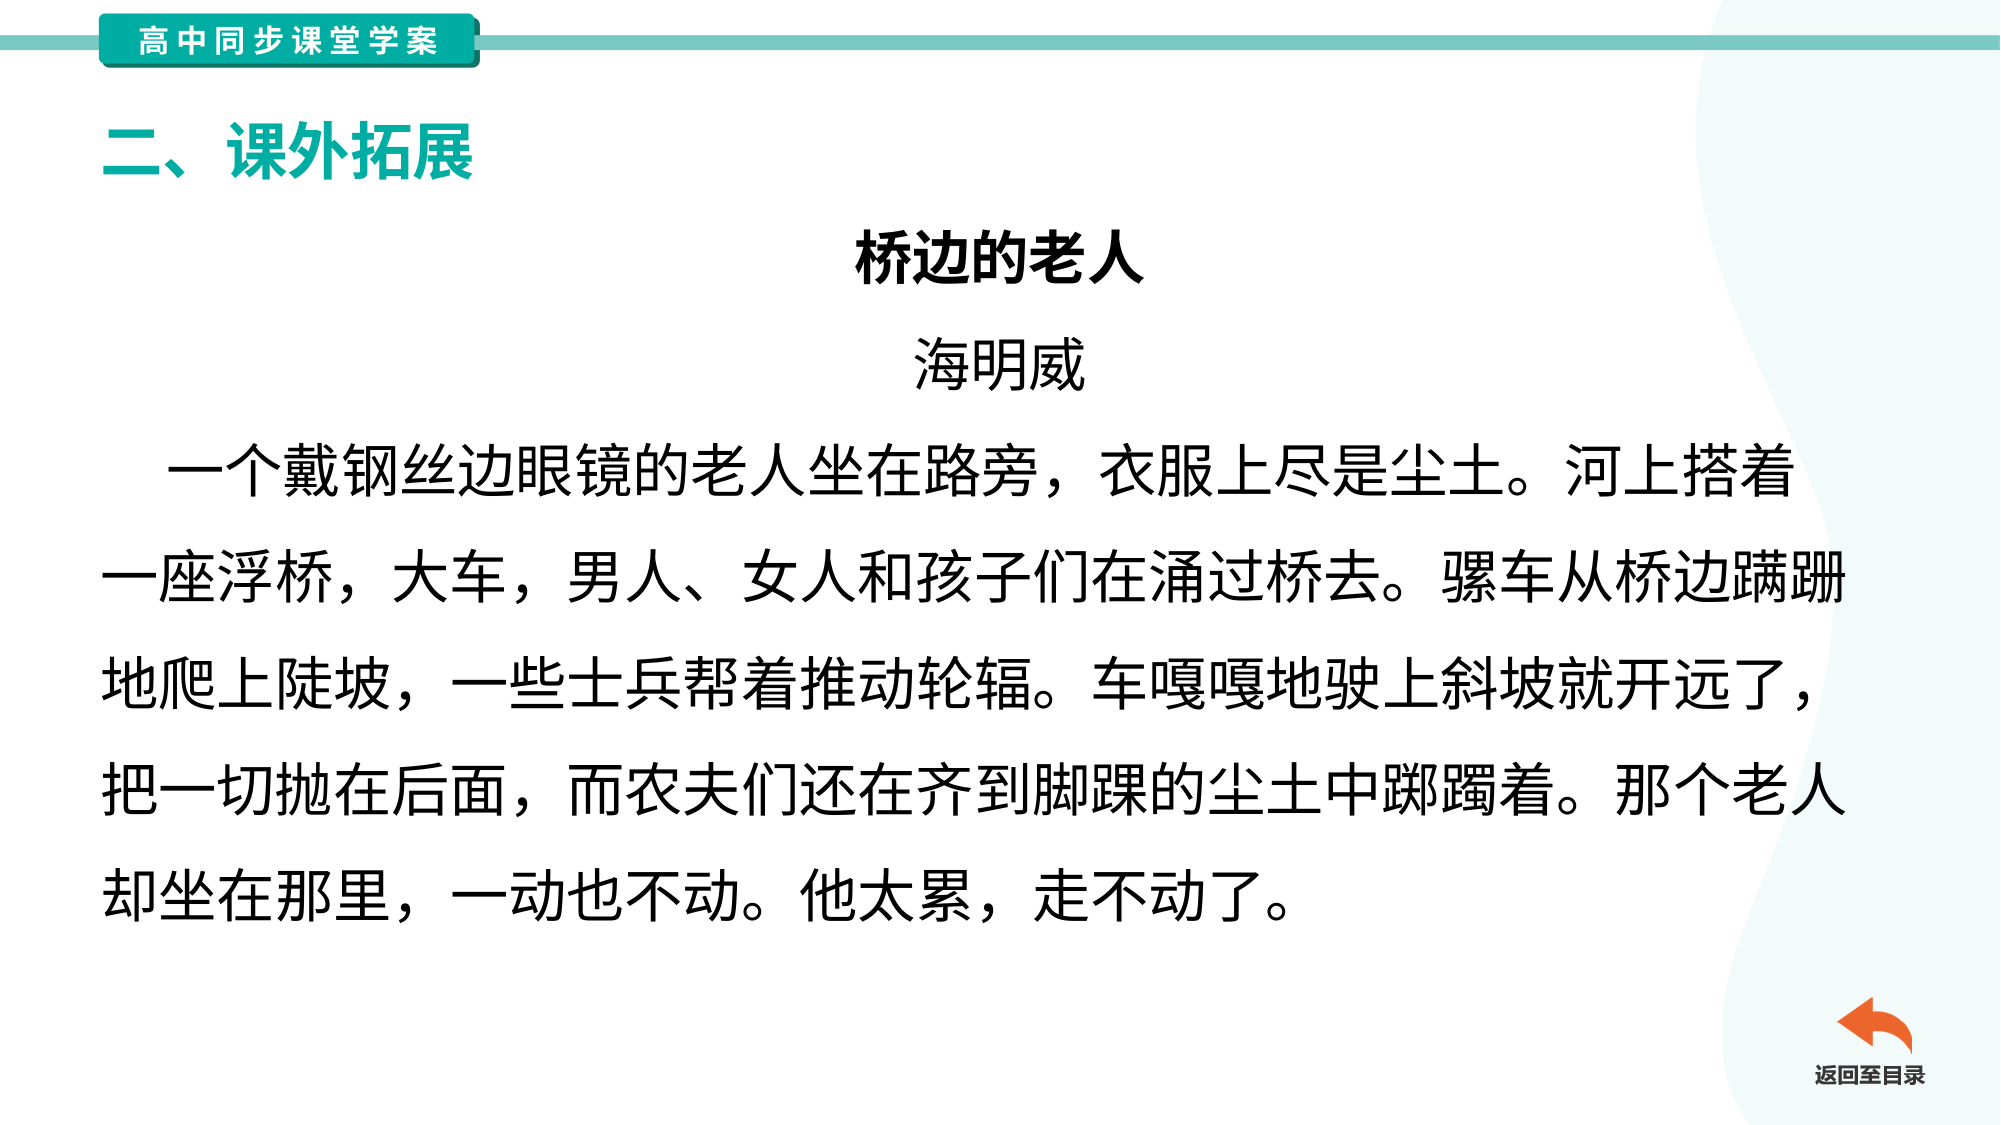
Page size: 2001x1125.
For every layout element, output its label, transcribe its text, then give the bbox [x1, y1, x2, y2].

text_box 二、课外拓展 [100, 76, 1899, 185]
text_box 桥边的老人 海明威 一个戴钢丝边眼镜的老人坐在路旁，衣服上尽是尘土。河上搭着 一座浮桥，大车，男人、女人和孩子们在涌过桥去。骡车从桥边蹒跚 地爬上陡坡，一些士兵帮着推动轮辐。车嘎嘎地驶上斜坡就开远了， 把一切抛在后面，而农夫们还在齐到脚踝的尘土中踯躅着。那个老人 却坐在那里，一动也不动。他太累，走不动了。 [100, 185, 1899, 930]
picture [0, 0, 2000, 1125]
